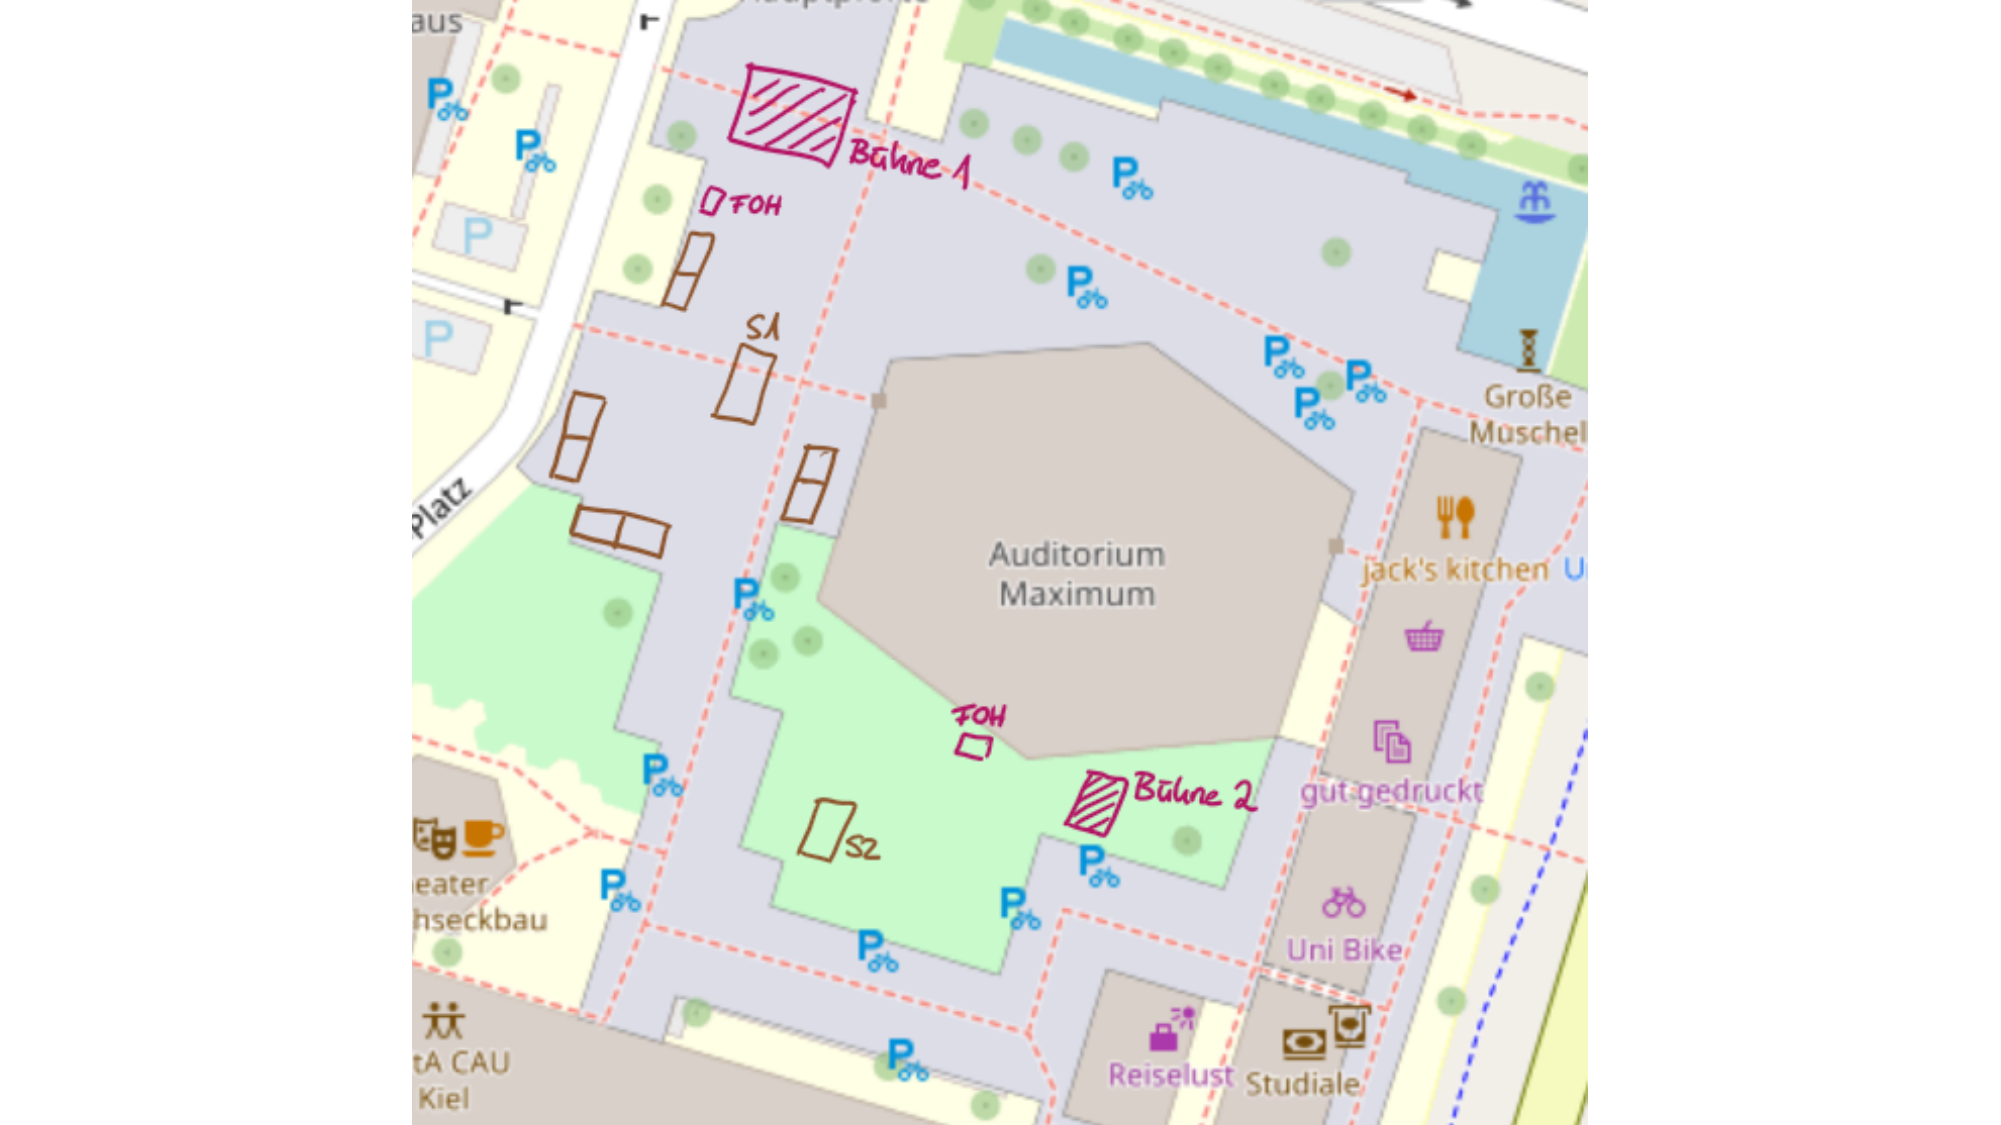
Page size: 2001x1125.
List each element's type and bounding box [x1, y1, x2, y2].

list [412, 0, 1588, 1125]
